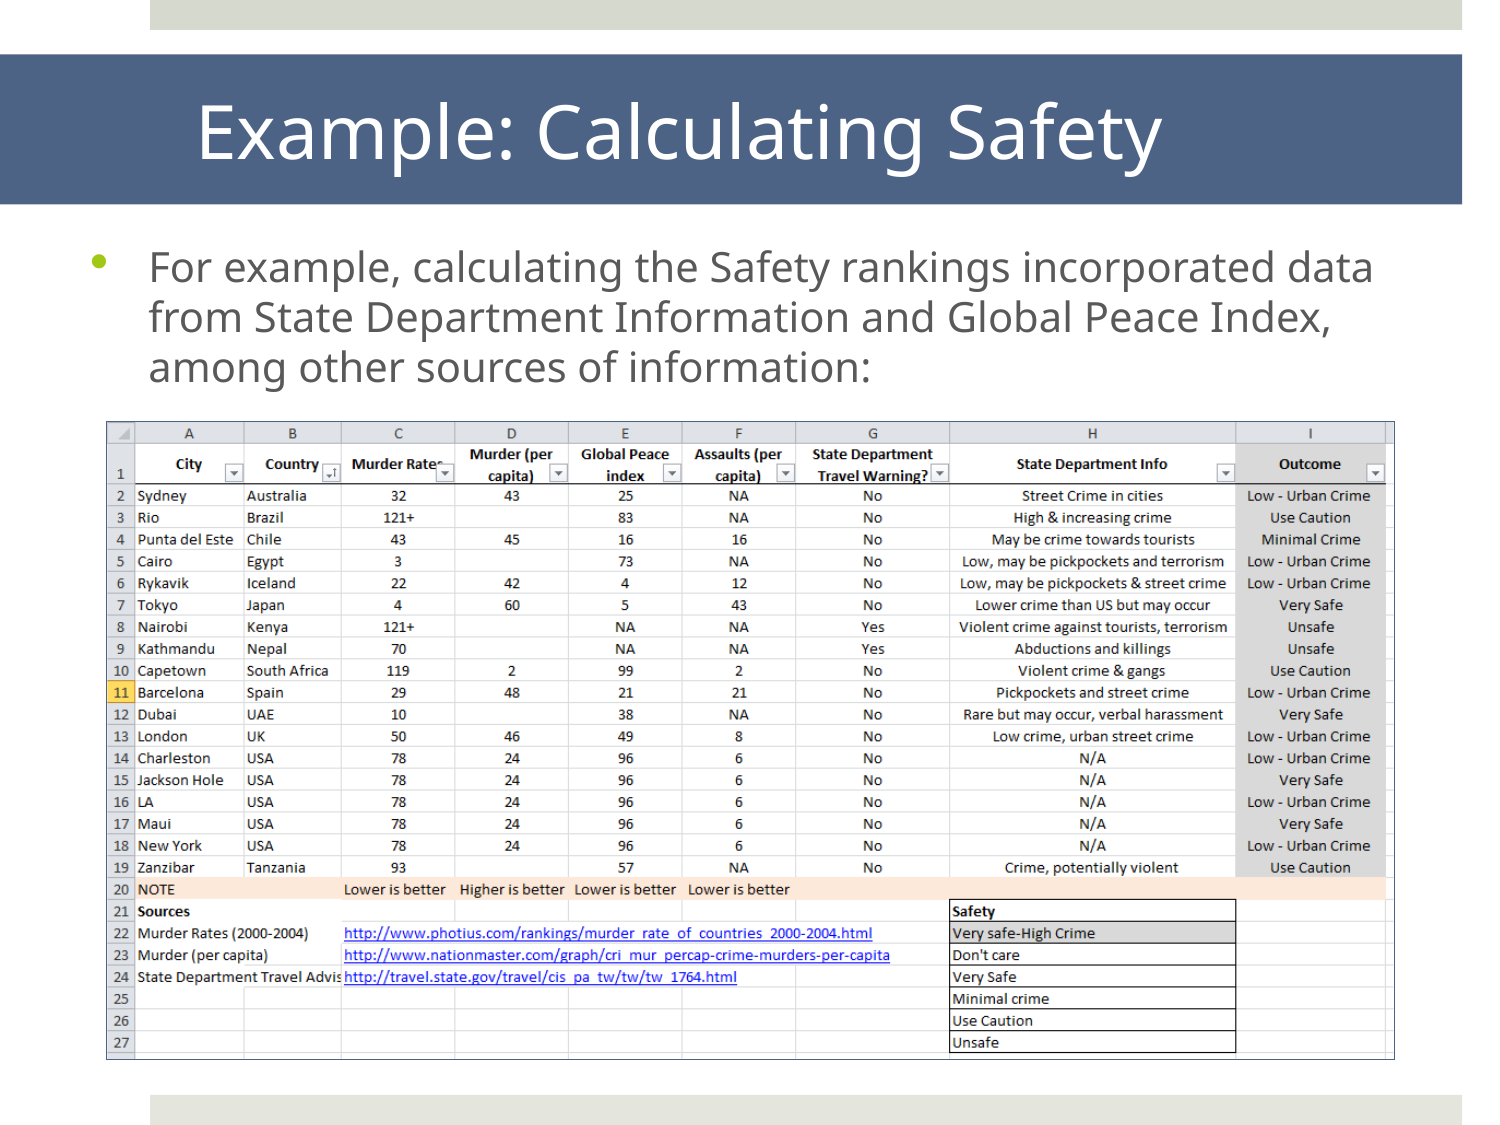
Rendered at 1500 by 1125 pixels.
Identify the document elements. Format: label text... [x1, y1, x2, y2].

picture [106, 421, 1395, 1060]
title Example: Calculating Safety [0, 54, 1463, 205]
list For example, calculating the Safety rankings incorporated data from State Department Information and Global Peace Index, among other sources of information: [77, 233, 1415, 961]
